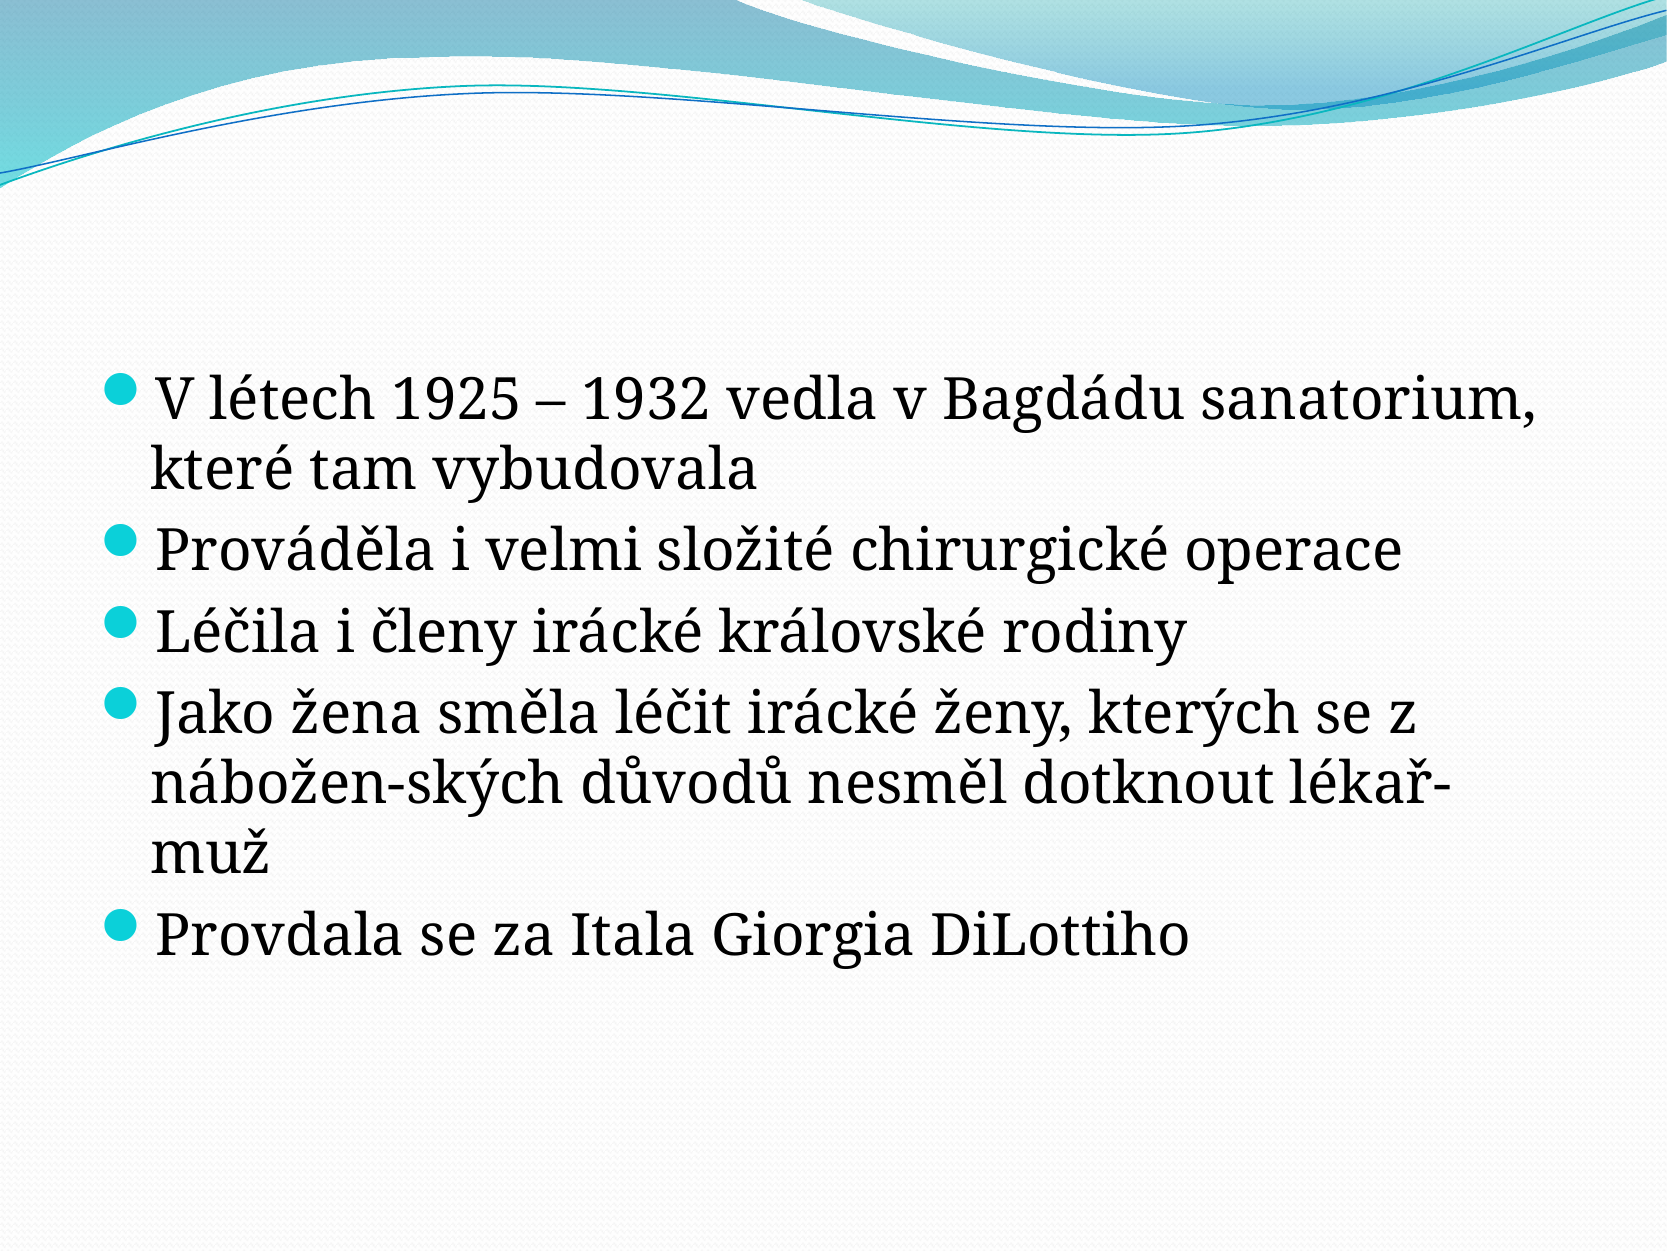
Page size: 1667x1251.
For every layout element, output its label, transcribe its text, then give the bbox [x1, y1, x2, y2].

list V létech 1925 – 1932 vedla v Bagdádu sanatorium, které tam vybudovala Prováděla i velmi složité chirurgické operace Léčila i členy irácké královské rodiny Jako žena směla léčit irácké ženy, kterých se z nábožen-ských důvodů nesměl dotknout lékař-muž Provdala se za Itala Giorgia DiLottiho [83, 352, 1584, 1153]
title [83, 128, 1584, 337]
